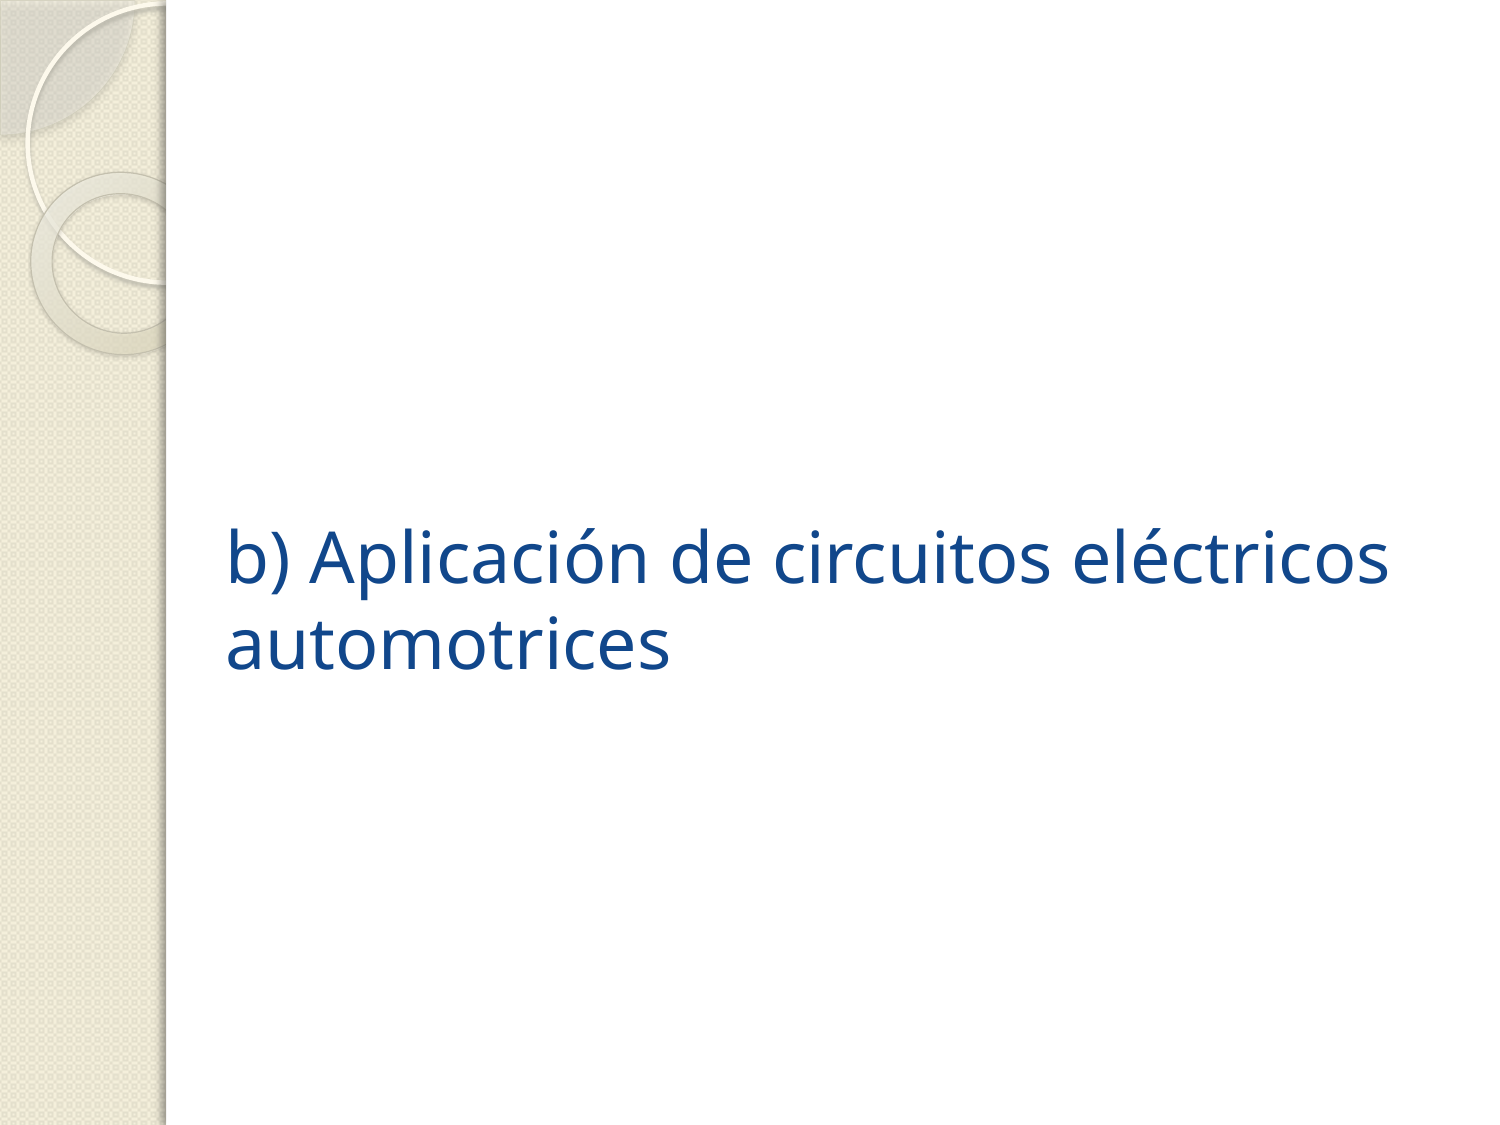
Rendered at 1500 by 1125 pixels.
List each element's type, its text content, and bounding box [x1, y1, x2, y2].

title b) Aplicación de circuitos eléctricos automotrices [210, 503, 1441, 692]
